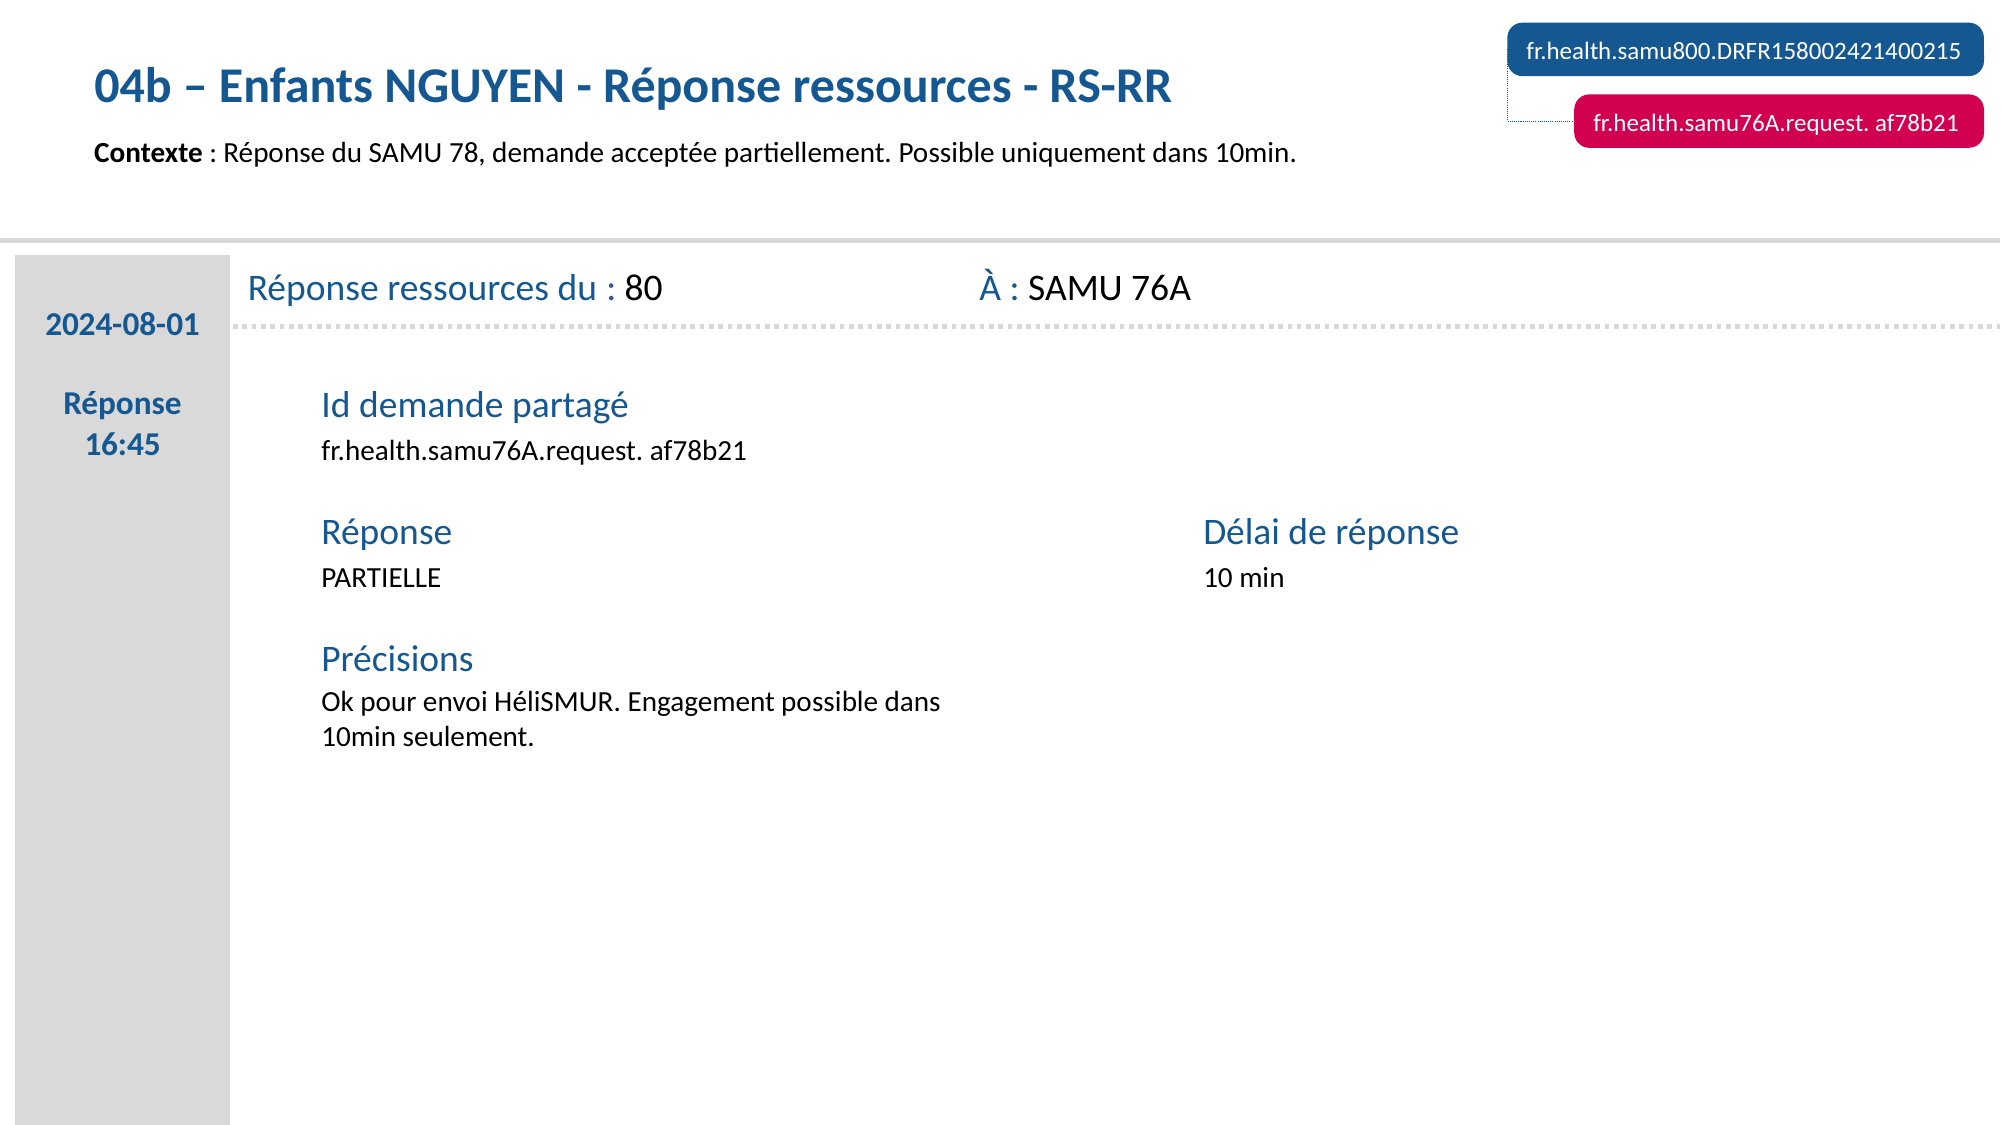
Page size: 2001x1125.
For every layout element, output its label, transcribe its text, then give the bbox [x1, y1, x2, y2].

text_box Contexte : Réponse du SAMU 78, demande acceptée partiellement. Possible uniquement dans 10min. [79, 126, 1481, 176]
text_box 2024-08-01 Réponse 16:45 [15, 255, 230, 1125]
text_box À : SAMU 76A [834, 256, 1337, 316]
text_box Id demande partagé [306, 372, 900, 424]
text_box Réponse [306, 499, 900, 550]
text_box Précisions [306, 626, 649, 674]
text_box fr.health.samu76A.request. af78b21 [306, 424, 958, 474]
text_box Réponse ressources du : 80 [233, 256, 735, 316]
text_box Ok pour envoi HéliSMUR. Engagement possible dans 10min seulement. [306, 674, 1008, 760]
text_box Délai de réponse [1188, 499, 1526, 550]
text_box fr.health.samu800.DRFR158002421400215 [1507, 22, 1985, 77]
text_box 04b – Enfants NGUYEN - Réponse ressources - RS-RR [79, 45, 1507, 121]
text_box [1507, 49, 1575, 122]
text_box fr.health.samu76A.request. af78b21 [1574, 94, 1985, 148]
text_box 10 min [1188, 550, 1560, 601]
text_box PARTIELLE [306, 550, 958, 601]
